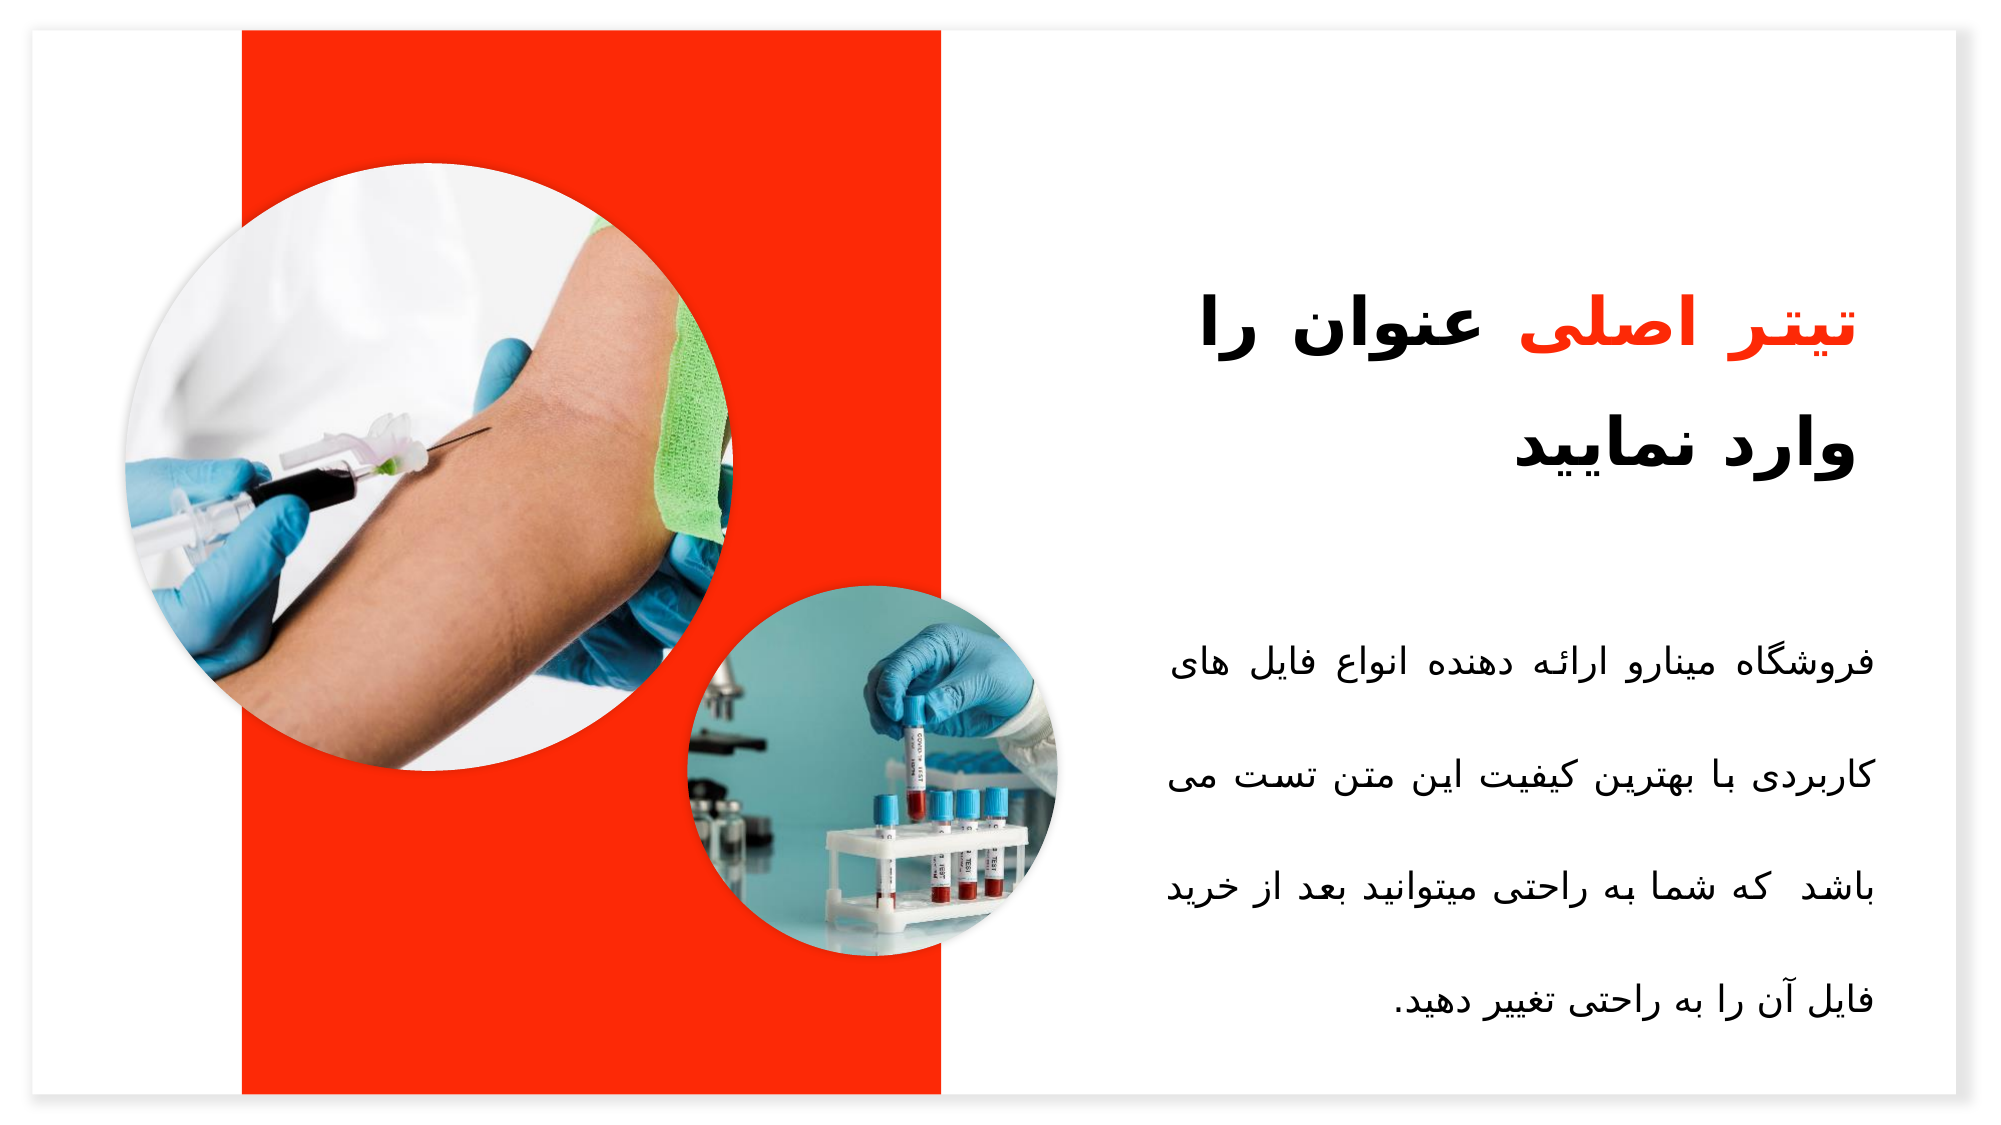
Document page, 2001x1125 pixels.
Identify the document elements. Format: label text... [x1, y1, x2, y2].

text_box تیتر اصلی عنوان را وارد نمایید [1176, 231, 1875, 487]
picture [125, 163, 1058, 956]
text_box فروشگاه مینارو ارائه دهنده انواع فایل های کاربردی با بهترین کیفیت این متن تست می باشد که شما به راحتی میتوانید بعد از خرید فایل آن را به راحتی تغییر دهید. [1148, 562, 1891, 1028]
